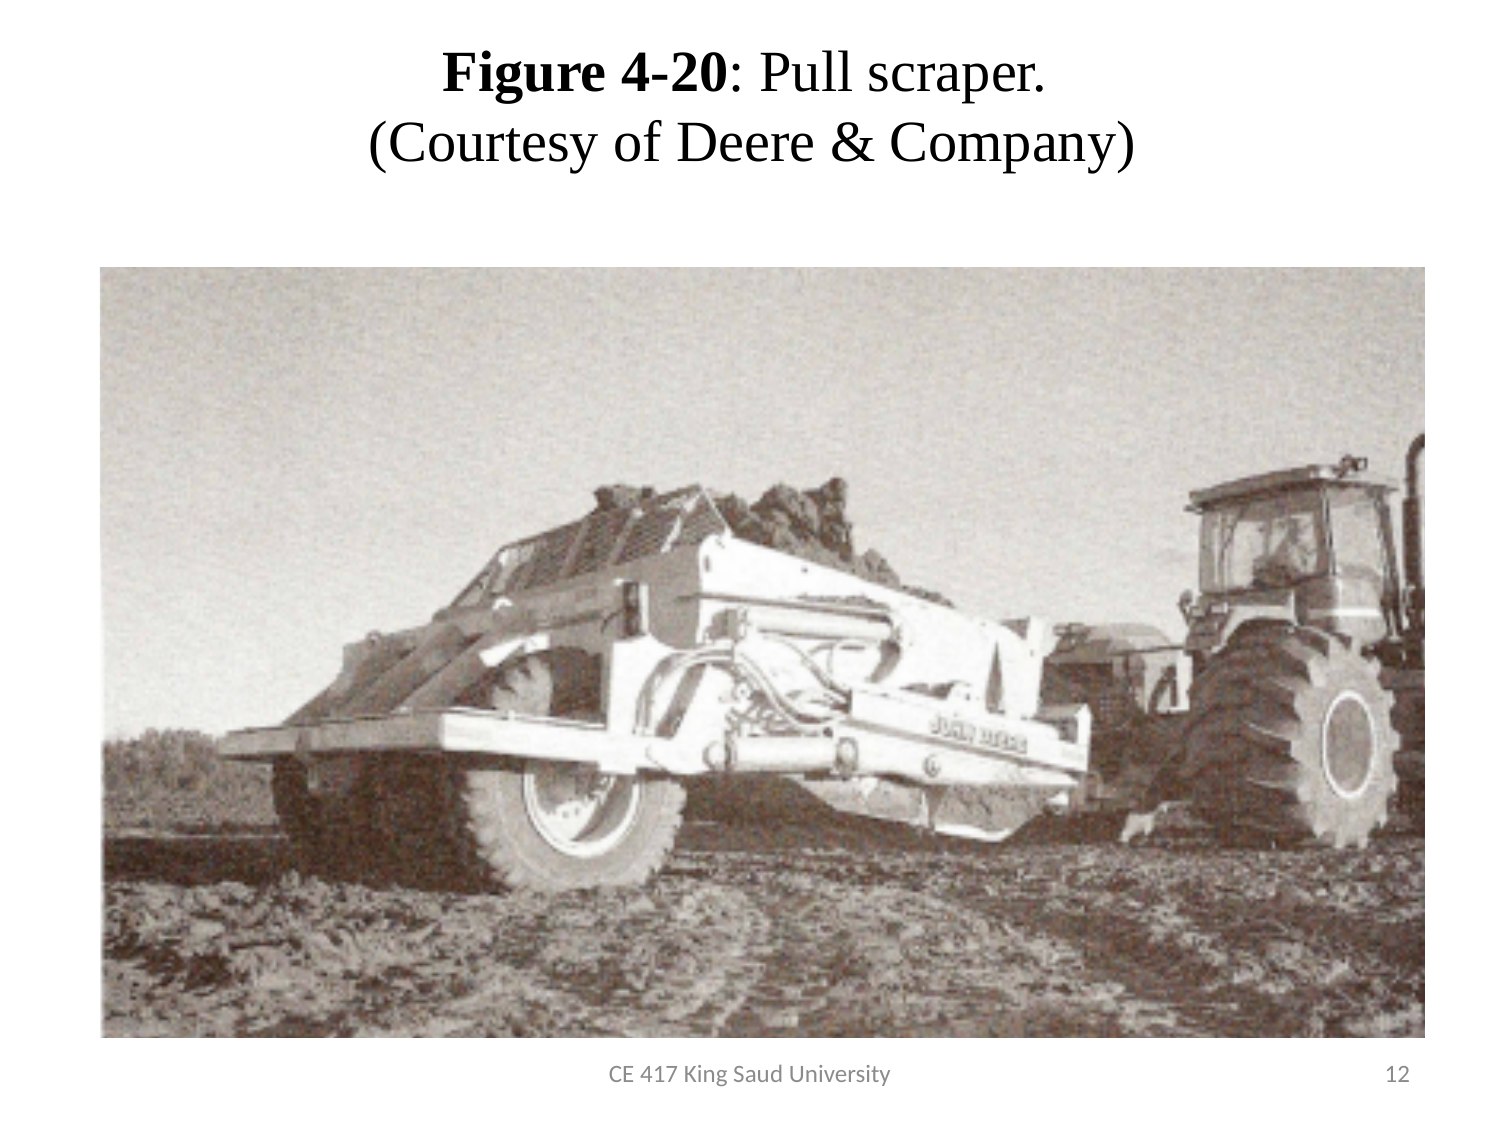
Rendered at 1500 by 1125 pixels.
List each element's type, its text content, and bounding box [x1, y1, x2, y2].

text_box Figure 4-20: Pull scraper. (Courtesy of Deere & Company) [353, 25, 1152, 181]
footer CE 417 King Saud University [512, 1047, 988, 1103]
picture [99, 266, 1426, 1038]
slide_number 12 [1074, 1045, 1425, 1103]
